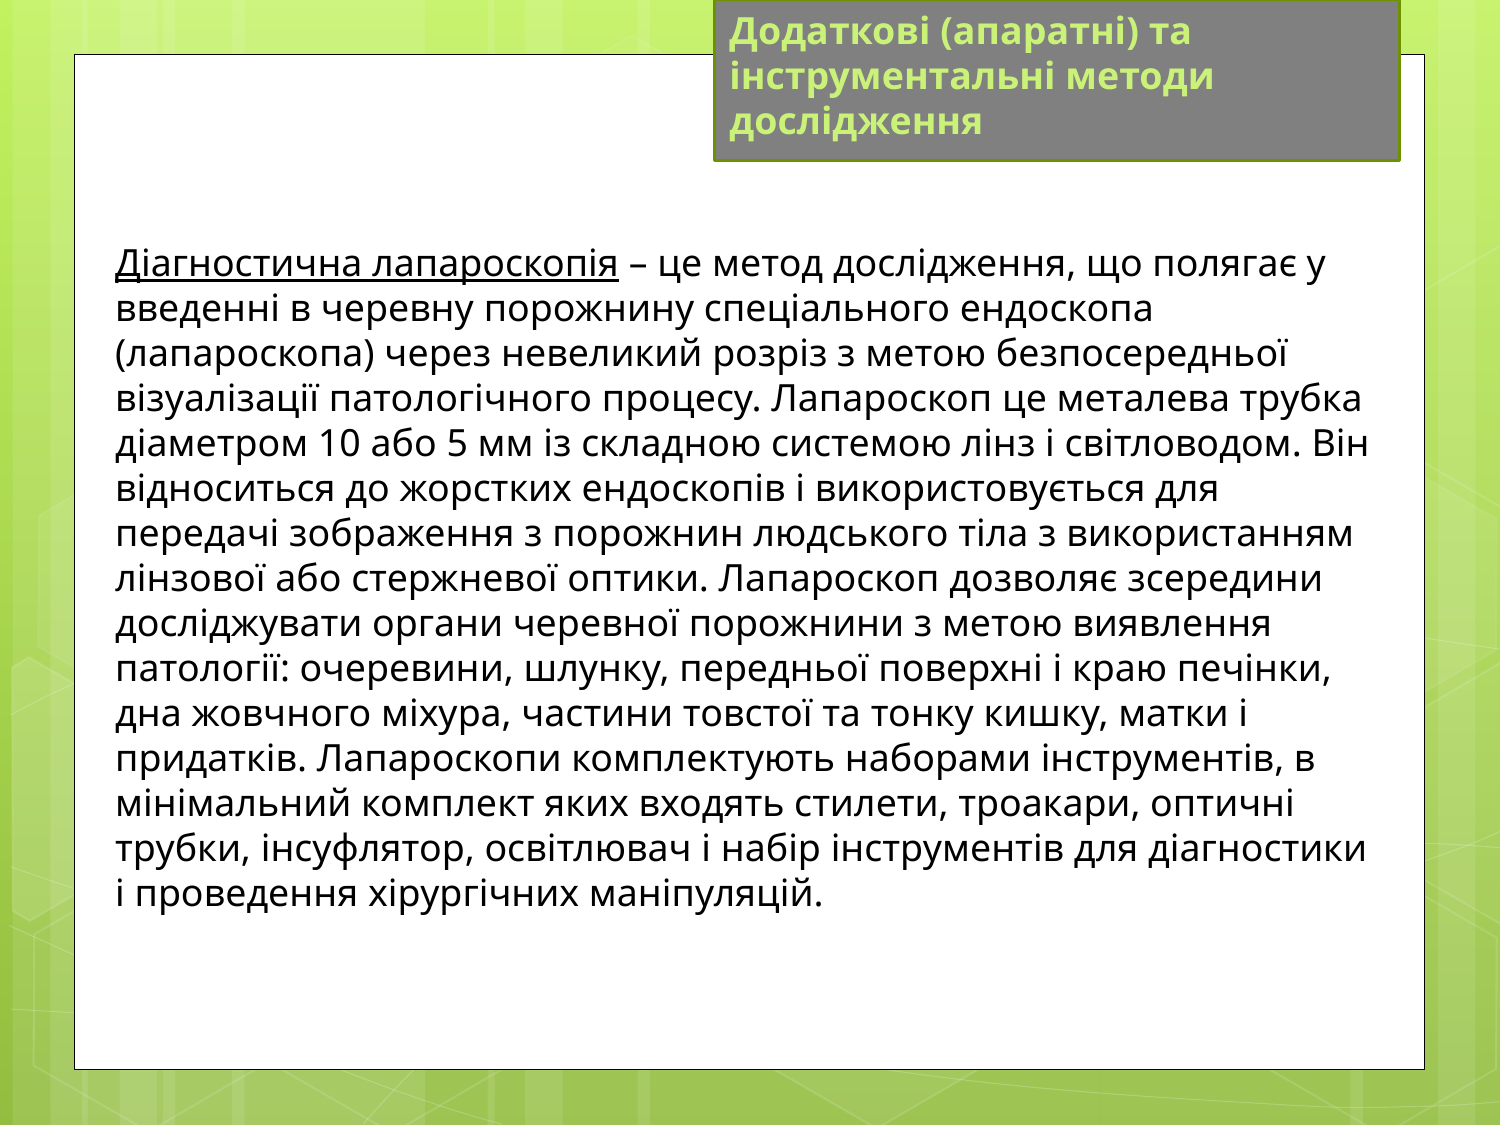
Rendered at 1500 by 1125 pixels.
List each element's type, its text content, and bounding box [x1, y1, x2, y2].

text_box Додаткові (апаратні) та інструментальні методи дослідження [714, 0, 1465, 150]
text_box [713, 0, 1401, 162]
text_box Діагностична лапароскопія – це метод дослідження, що полягає у введенні в черевну порожнину спеціального ендоскопа (лапароскопа) через невеликий розріз з метою безпосередньої візуалізації патологічного процесу. Лапароскоп це металева трубка діаметром 10 або 5 мм із складною системою лінз і світловодом. Він відноситься до жорстких ендоскопів і використовується для передачі зображення з порожнин людського тіла з використанням лінзової або стержневої оптики. Лапароскоп дозволяє зсередини досліджувати органи черевної порожнини з метою виявлення патології: очеревини, шлунку, передньої поверхні і краю печінки, дна жовчного міхура, частини товстої та тонку кишку, матки і придатків. Лапароскопи комплектують наборами інструментів, в мінімальний комплект яких входять стилети, троакари, оптичні трубки, інсуфлятор, освітлювач і набір інструментів для діагностики і проведення хірургічних маніпуляцій. [100, 231, 1400, 922]
